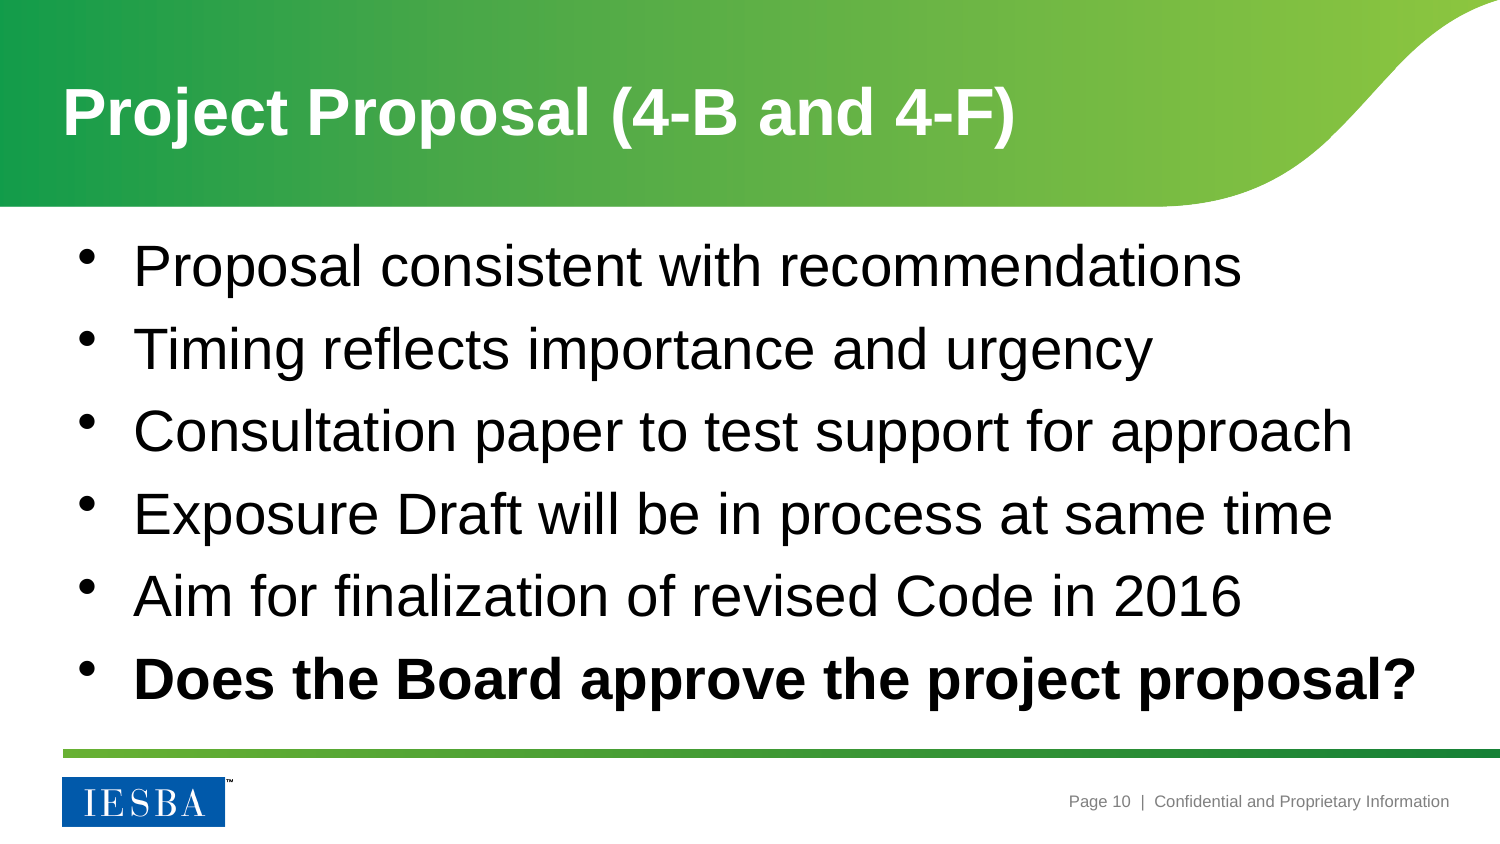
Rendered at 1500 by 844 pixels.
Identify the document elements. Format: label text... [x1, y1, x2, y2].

title Project Proposal (4-B and 4-F) [62, 75, 1300, 142]
picture [0, 0, 1500, 207]
list Proposal consistent with recommendations Timing reflects importance and urgency Consultation paper to test support for approach Exposure Draft will be in process at same time Aim for finalization of revised Code in 2016 Does the Board approve the project proposal? [62, 220, 1450, 724]
picture [62, 777, 233, 827]
